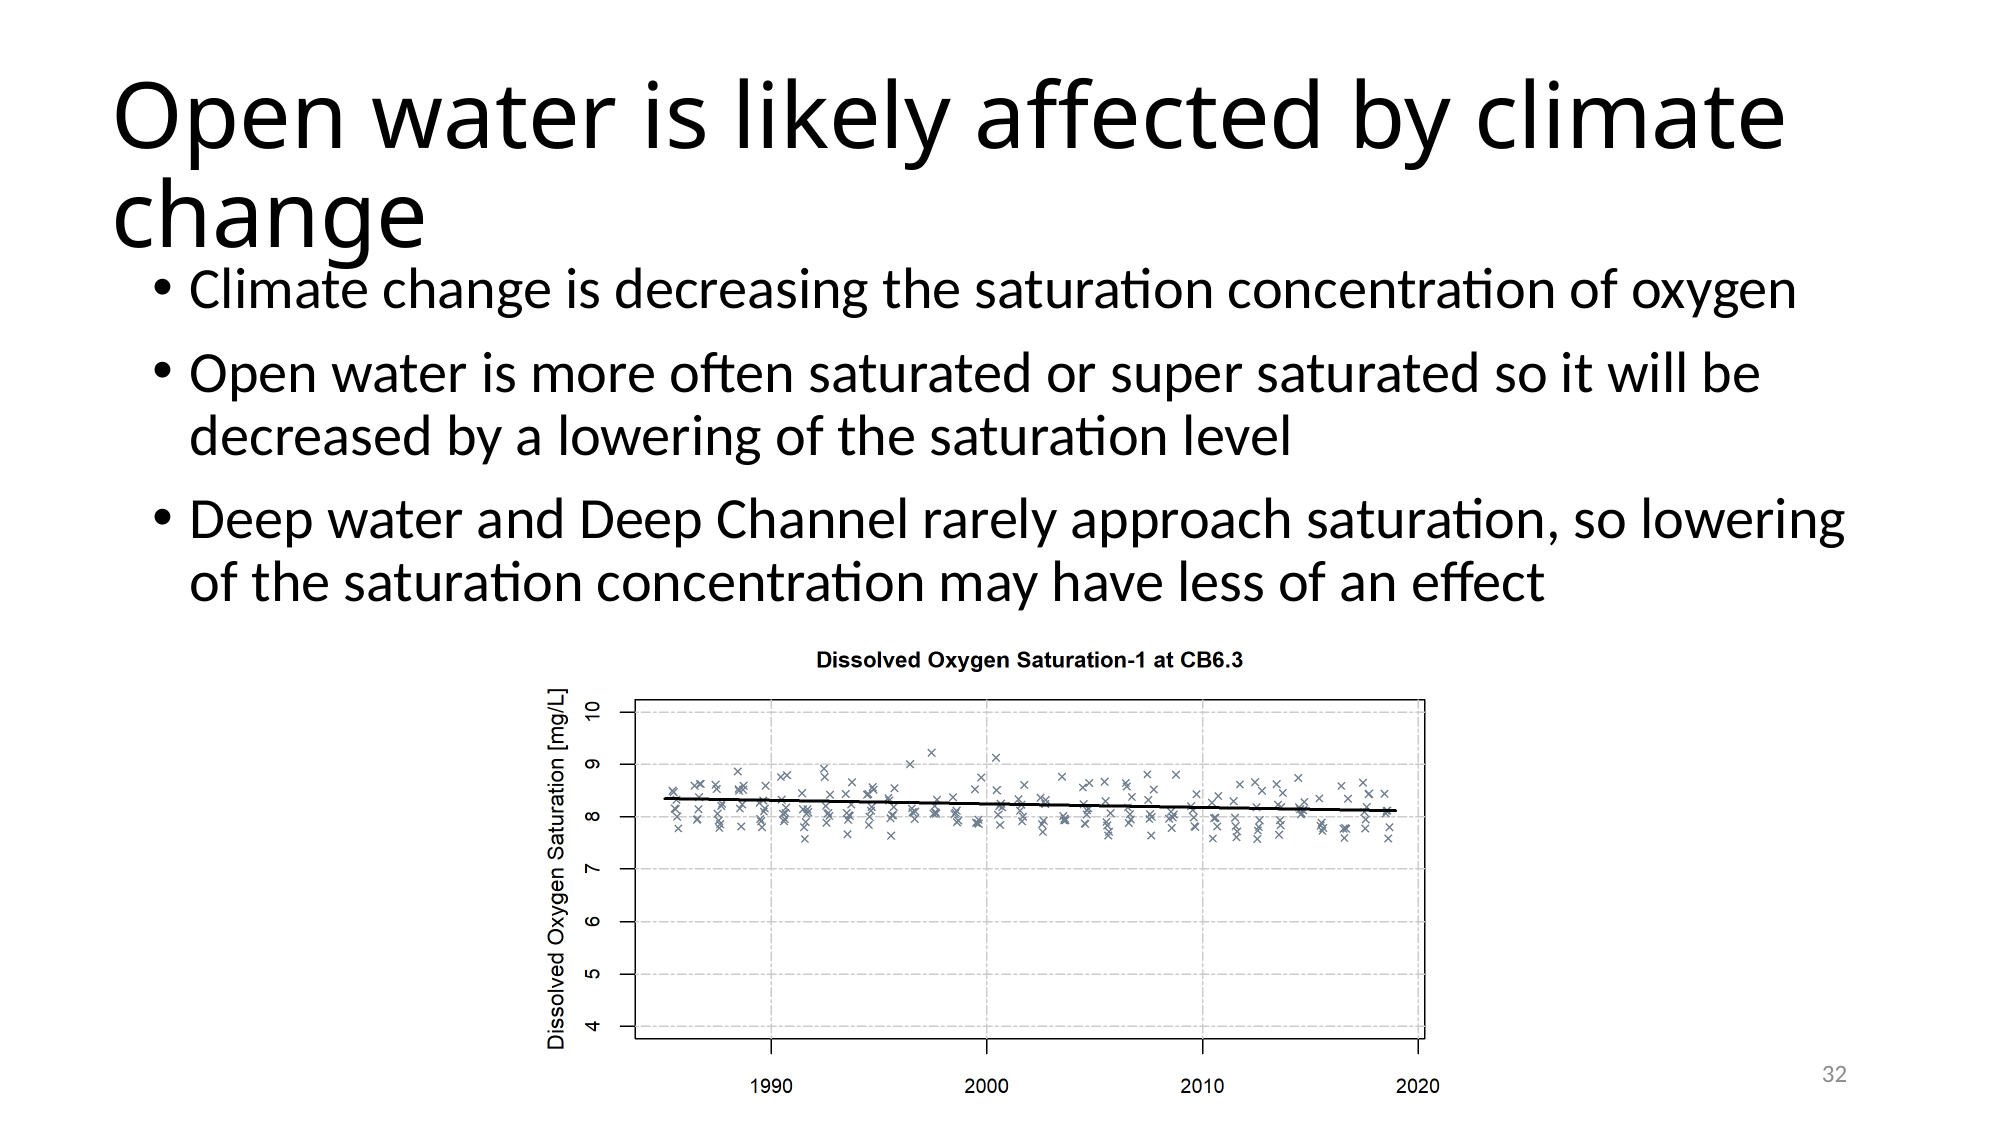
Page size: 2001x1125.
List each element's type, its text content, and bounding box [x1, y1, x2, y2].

title Open water is likely affected by climate change [96, 59, 1904, 278]
list Climate change is decreasing the saturation concentration of oxygen Open water is more often saturated or super saturated so it will be decreased by a lowering of the saturation level Deep water and Deep Channel rarely approach saturation, so lowering of the saturation concentration may have less of an effect [137, 250, 1863, 987]
slide_number 32 [1488, 1042, 1863, 1103]
picture [512, 618, 1488, 1125]
